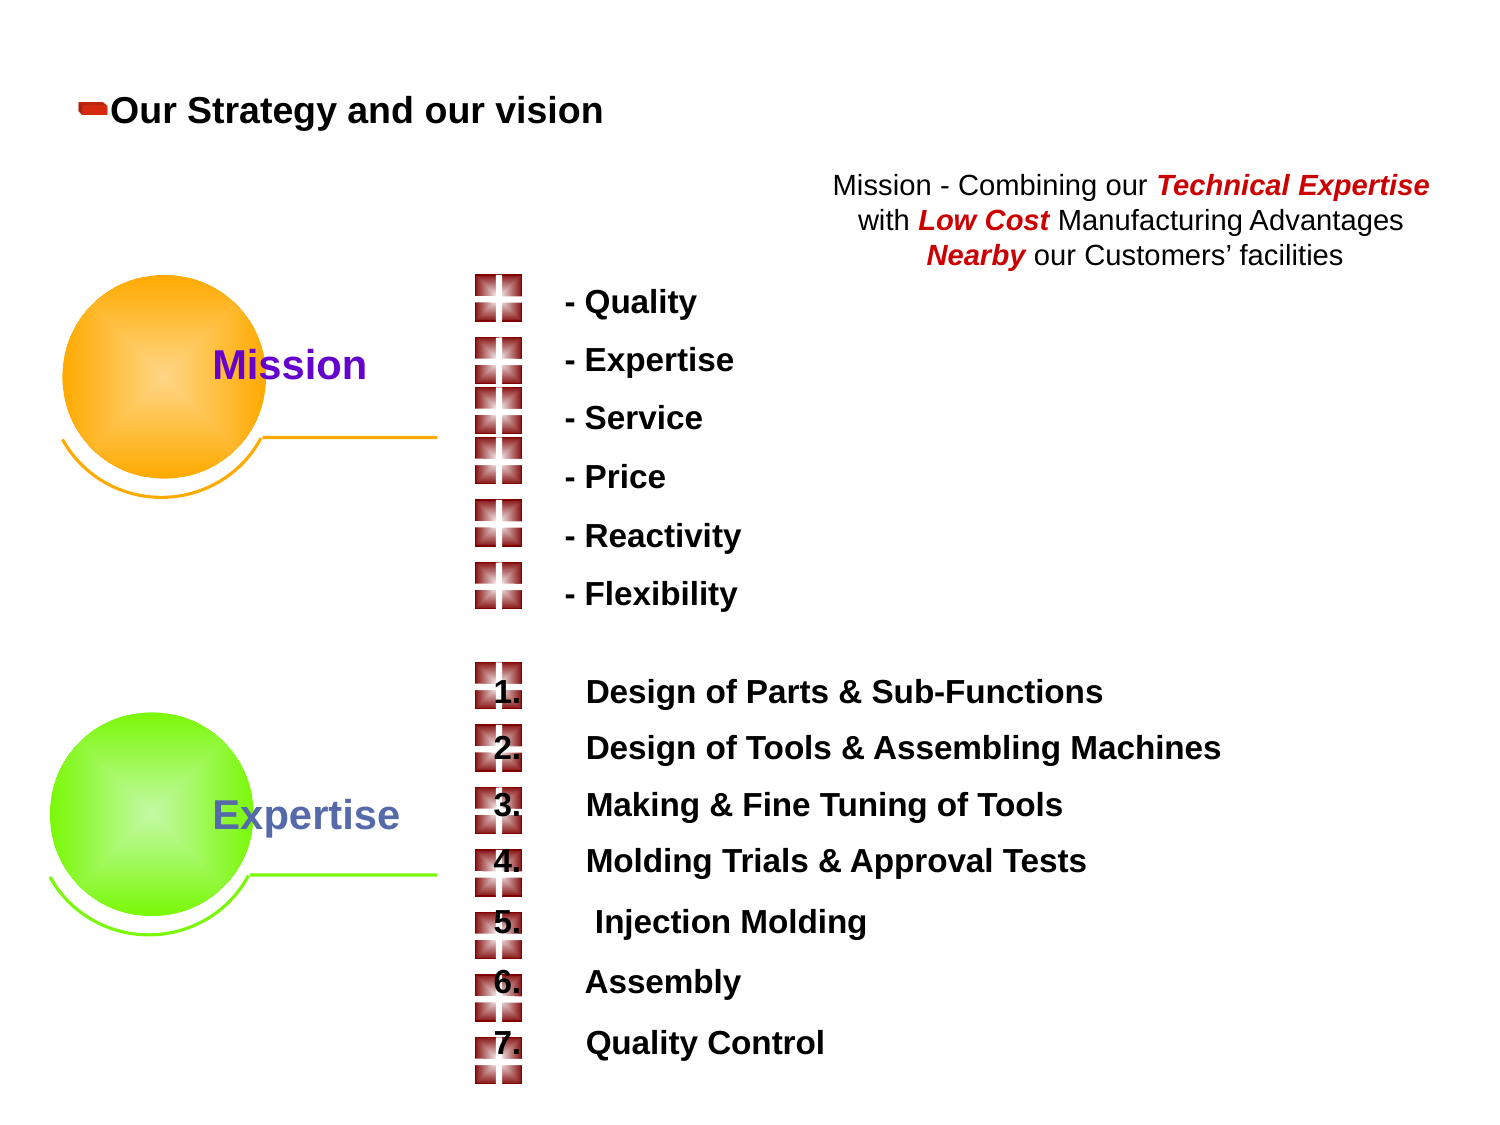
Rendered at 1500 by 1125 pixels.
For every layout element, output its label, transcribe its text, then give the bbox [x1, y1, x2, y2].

text_box [49, 712, 251, 869]
text_box [49, 824, 249, 935]
text_box [62, 387, 261, 498]
text_box - Quality - Expertise - Service - Price - Reactivity - Flexibility [399, 260, 838, 620]
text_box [474, 849, 523, 898]
text_box Expertise [212, 787, 450, 838]
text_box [474, 787, 523, 835]
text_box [474, 499, 523, 548]
text_box Mission [212, 337, 379, 388]
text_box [474, 442, 523, 485]
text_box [474, 274, 523, 323]
text_box 1. Design of Parts & Sub-Functions 2. Design of Tools & Assembling Machines 3. Making & Fine Tuning of Tools 4. Molding Trials & Approval Tests 5. Injection Molding 6. Assembly 7. Quality Control [478, 662, 1247, 1069]
text_box Our Strategy and our vision [62, 78, 882, 139]
text_box Mission - Combining our Technical Expertise with Low Cost Manufacturing Advantages Nearby our Customers’ facilities [817, 159, 1454, 279]
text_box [474, 662, 523, 710]
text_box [474, 1037, 523, 1085]
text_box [474, 724, 523, 773]
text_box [474, 912, 523, 960]
text_box [62, 274, 266, 432]
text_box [474, 337, 523, 385]
picture [76, 99, 111, 118]
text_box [474, 392, 523, 435]
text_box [474, 974, 523, 1023]
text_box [474, 562, 523, 610]
